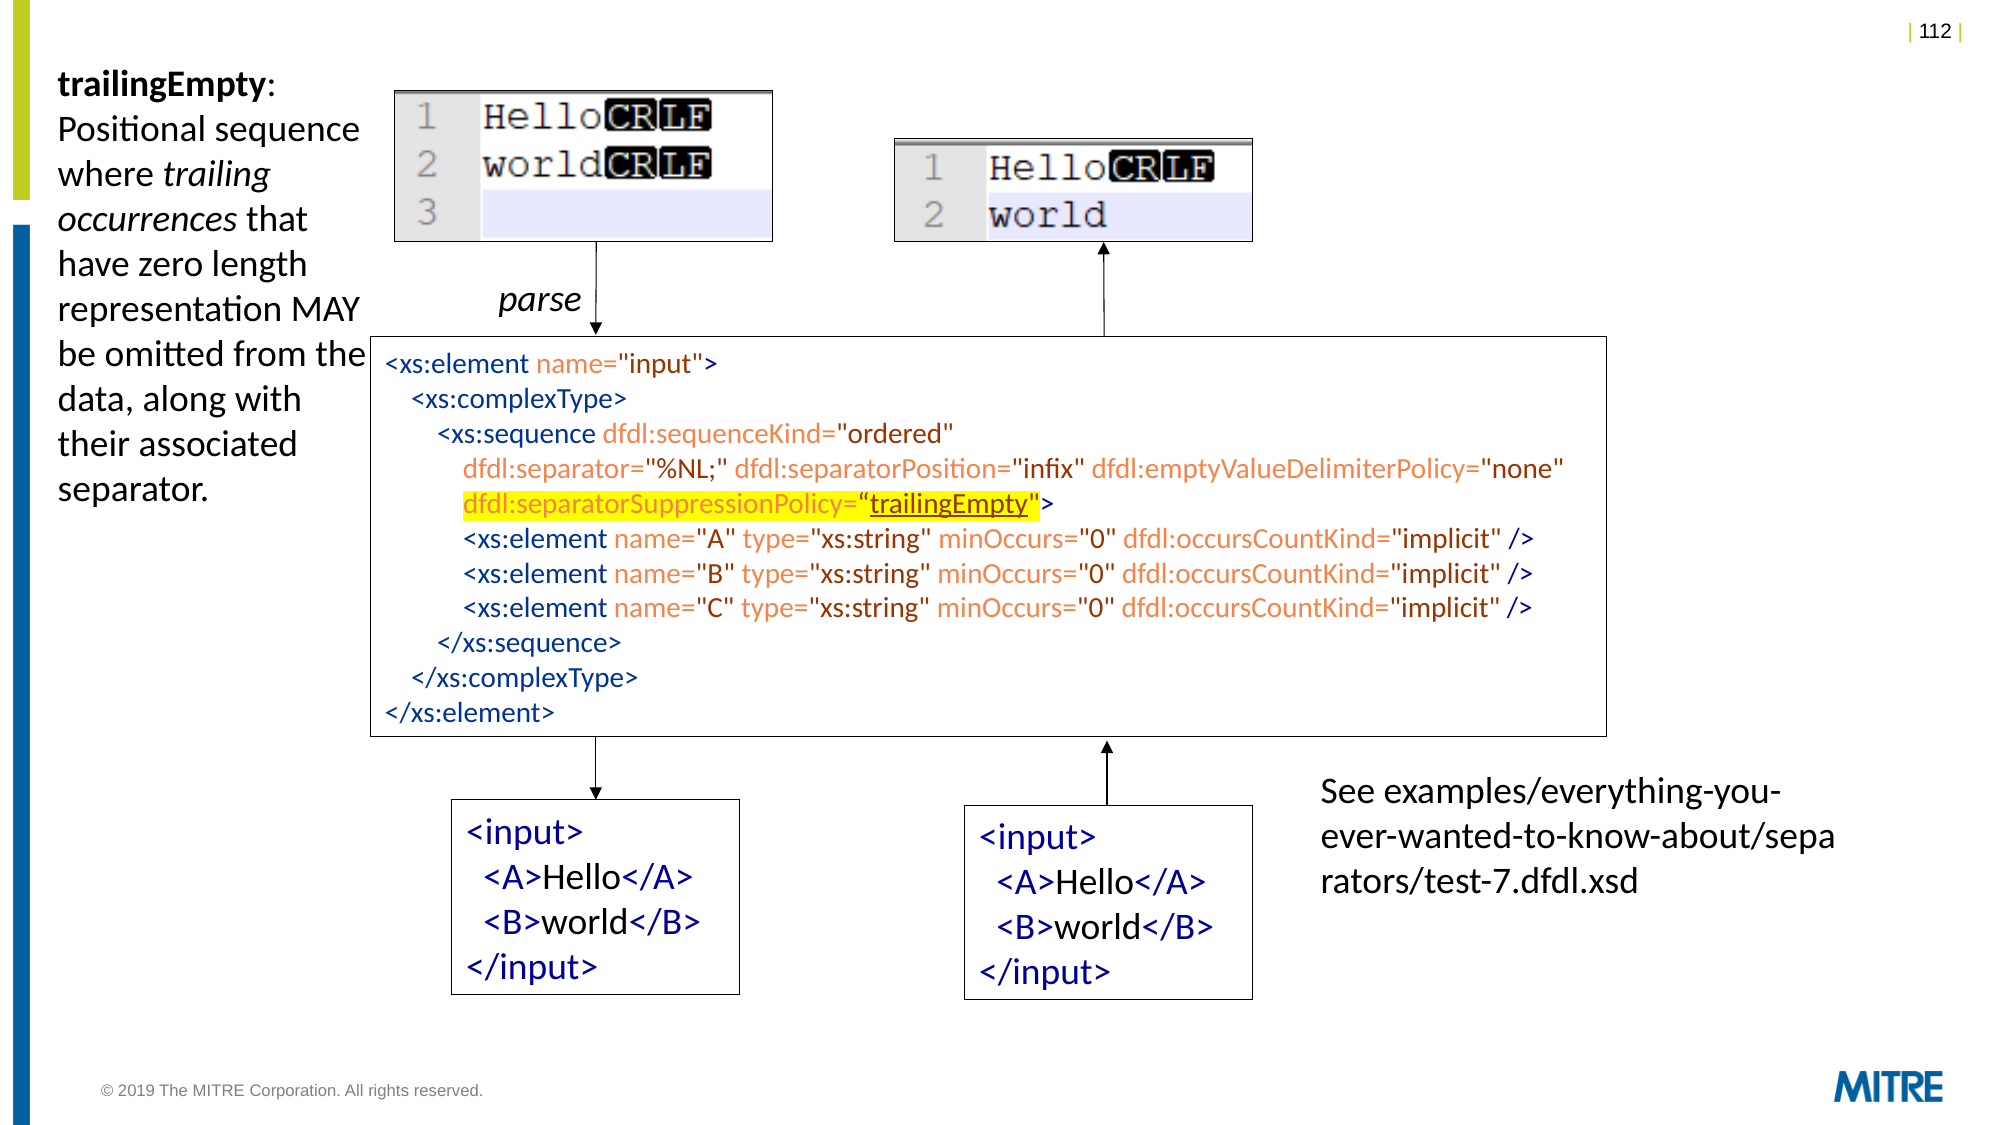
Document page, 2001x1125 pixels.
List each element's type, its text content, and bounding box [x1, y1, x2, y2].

footer © 2019 The MITRE Corporation. All rights reserved. [101, 1069, 1338, 1110]
picture [1834, 1068, 1945, 1109]
text_box <input> <A>Hello</A> <B>world</B> </input> [451, 799, 740, 995]
text_box <input> <A>Hello</A> <B>world</B> </input> [964, 805, 1253, 1000]
text_box trailingEmpty: Positional sequence where trailing occurrences that have zero length representation MAY be omitted from the data, along with their associated separator. [42, 51, 393, 517]
text_box See examples/everything-you-ever-wanted-to-know-about/separators/test-7.dfdl.xsd [1305, 759, 1853, 909]
text_box parse [483, 266, 595, 327]
text_box <xs:element name="input"> <xs:complexType> <xs:sequence dfdl:sequenceKind="ordered" dfdl:separator="%NL;" dfdl:separatorPosition="infix" dfdl:emptyValueDelimiterPolicy="none" dfdl:separatorSuppressionPolicy=“trailingEmpty"> <xs:element name="A" type="xs:string" minOccurs="0" dfdl:occursCountKind="implicit" /> <xs:element name="B" type="xs:string" minOccurs="0" dfdl:occursCountKind="implicit" /> <xs:element name="C" type="xs:string" minOccurs="0" dfdl:occursCountKind="implicit" /> </xs:sequence> </xs:complexType> </xs:element> [370, 336, 1607, 737]
picture [394, 90, 773, 242]
picture [894, 138, 1253, 242]
